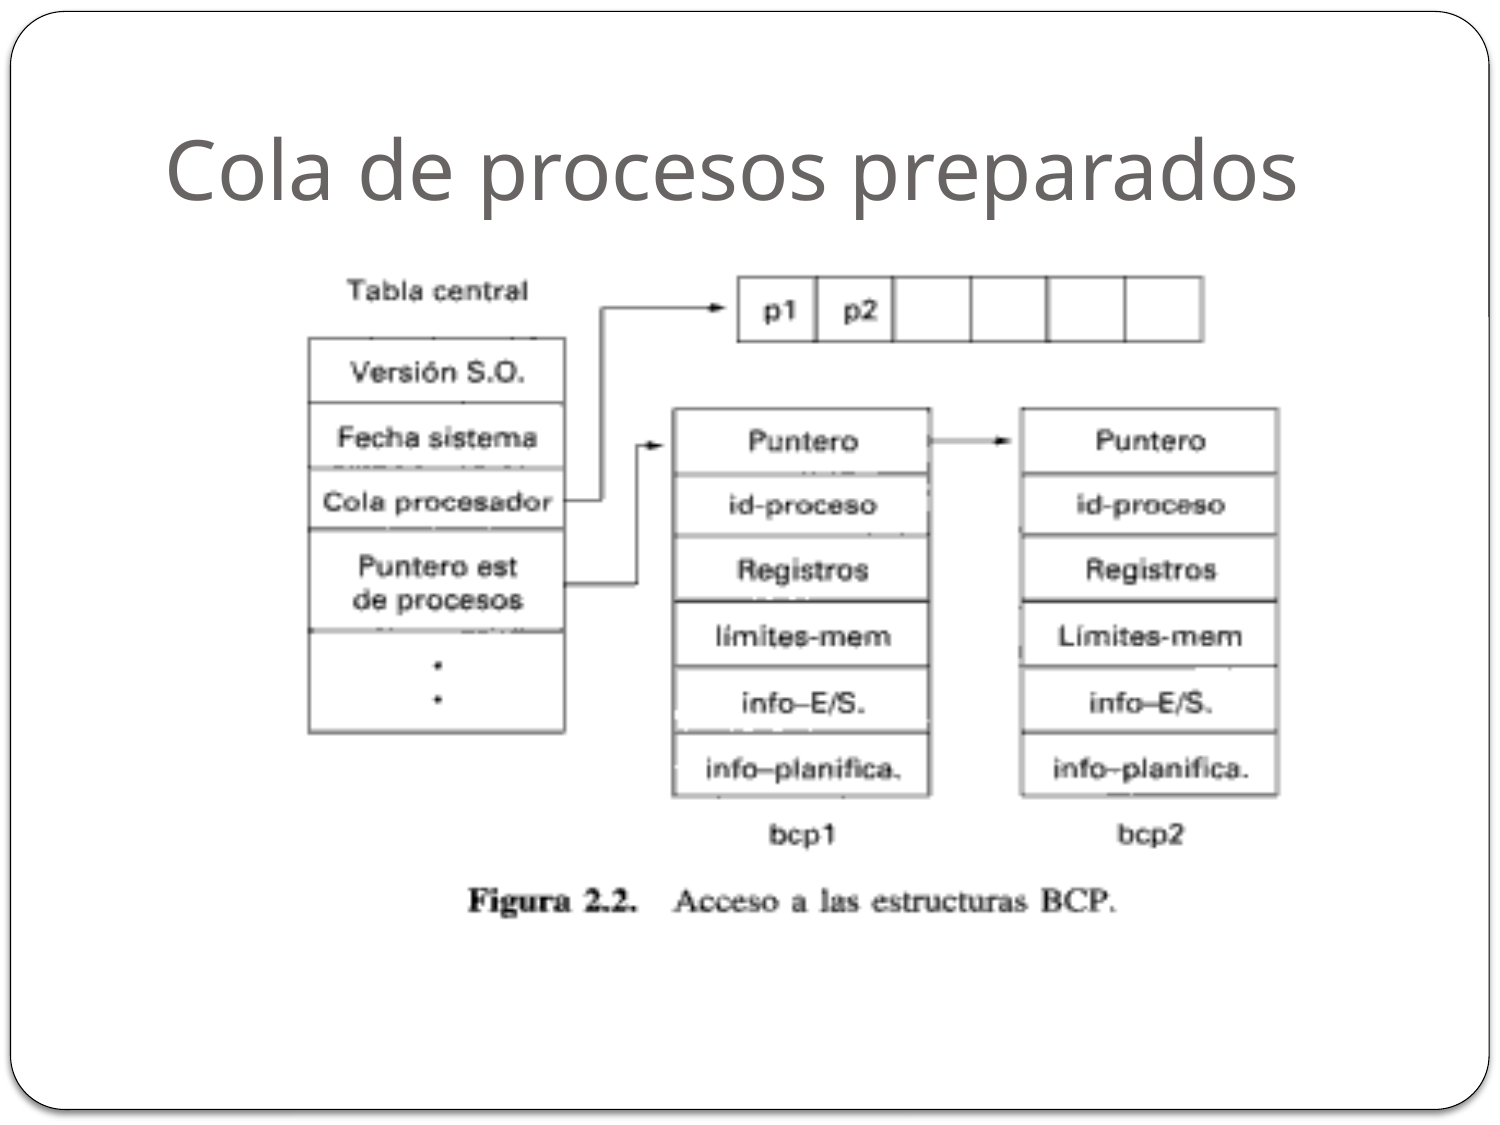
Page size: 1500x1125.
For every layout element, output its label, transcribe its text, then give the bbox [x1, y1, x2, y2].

picture [135, 243, 1380, 953]
title Cola de procesos preparados [150, 45, 1425, 233]
